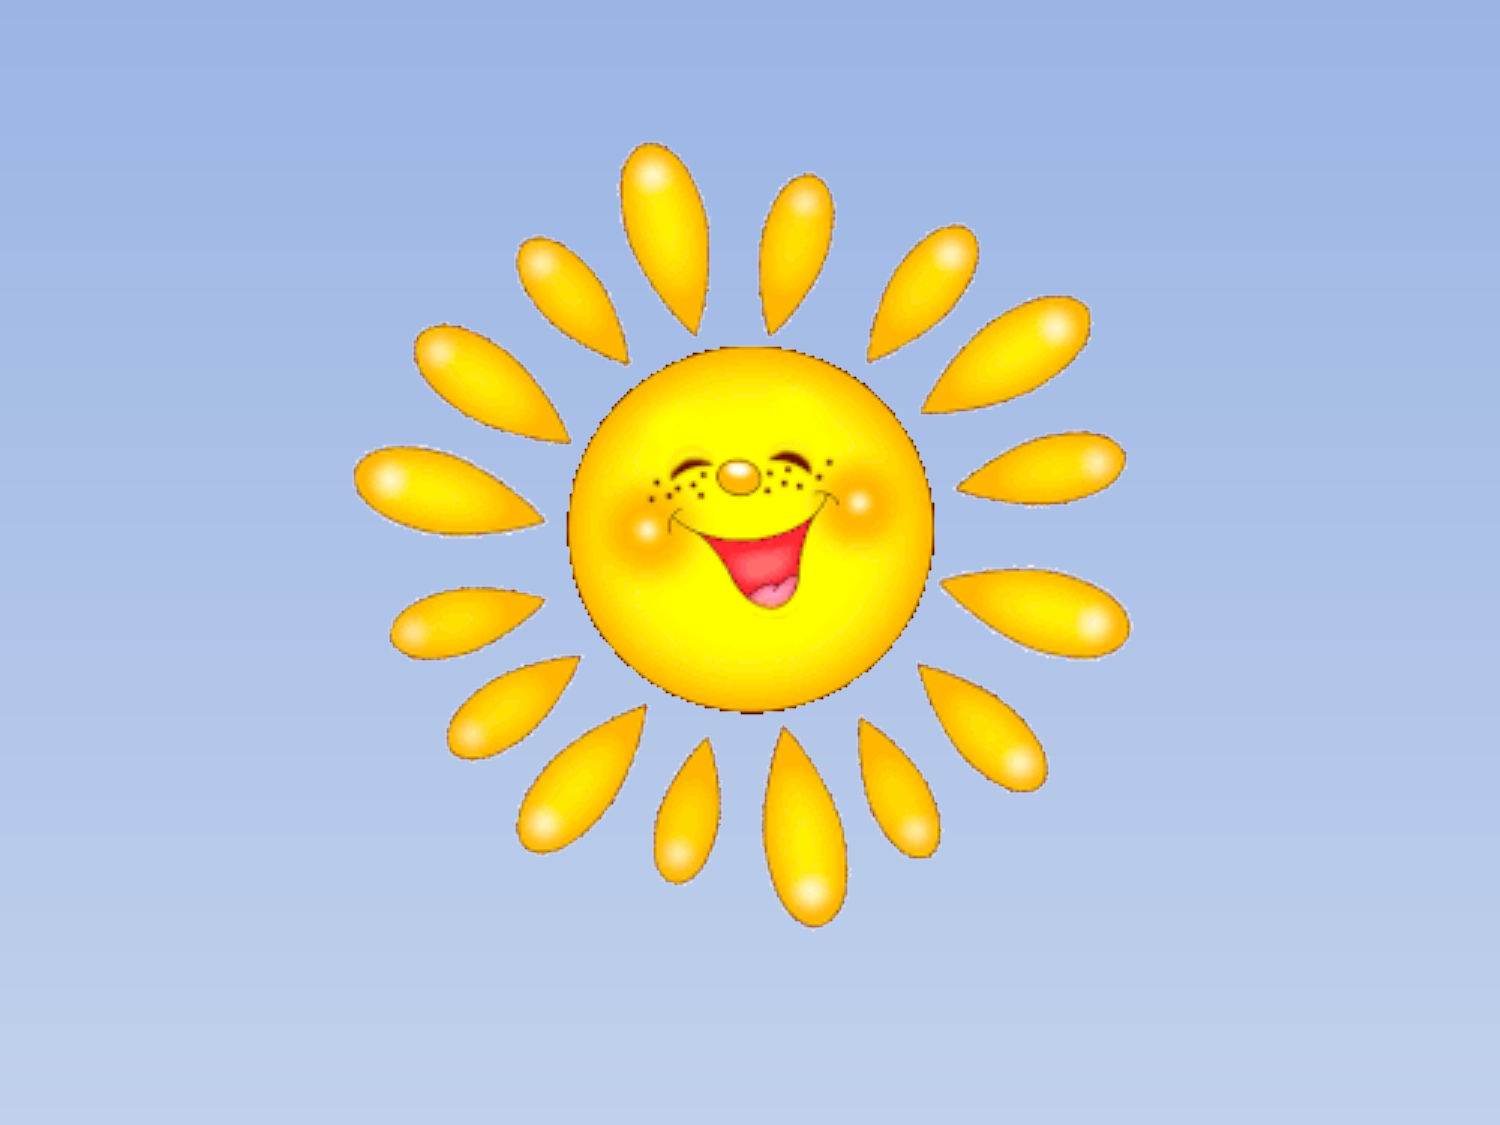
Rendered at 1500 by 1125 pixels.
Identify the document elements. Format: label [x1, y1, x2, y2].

picture [339, 128, 1149, 938]
